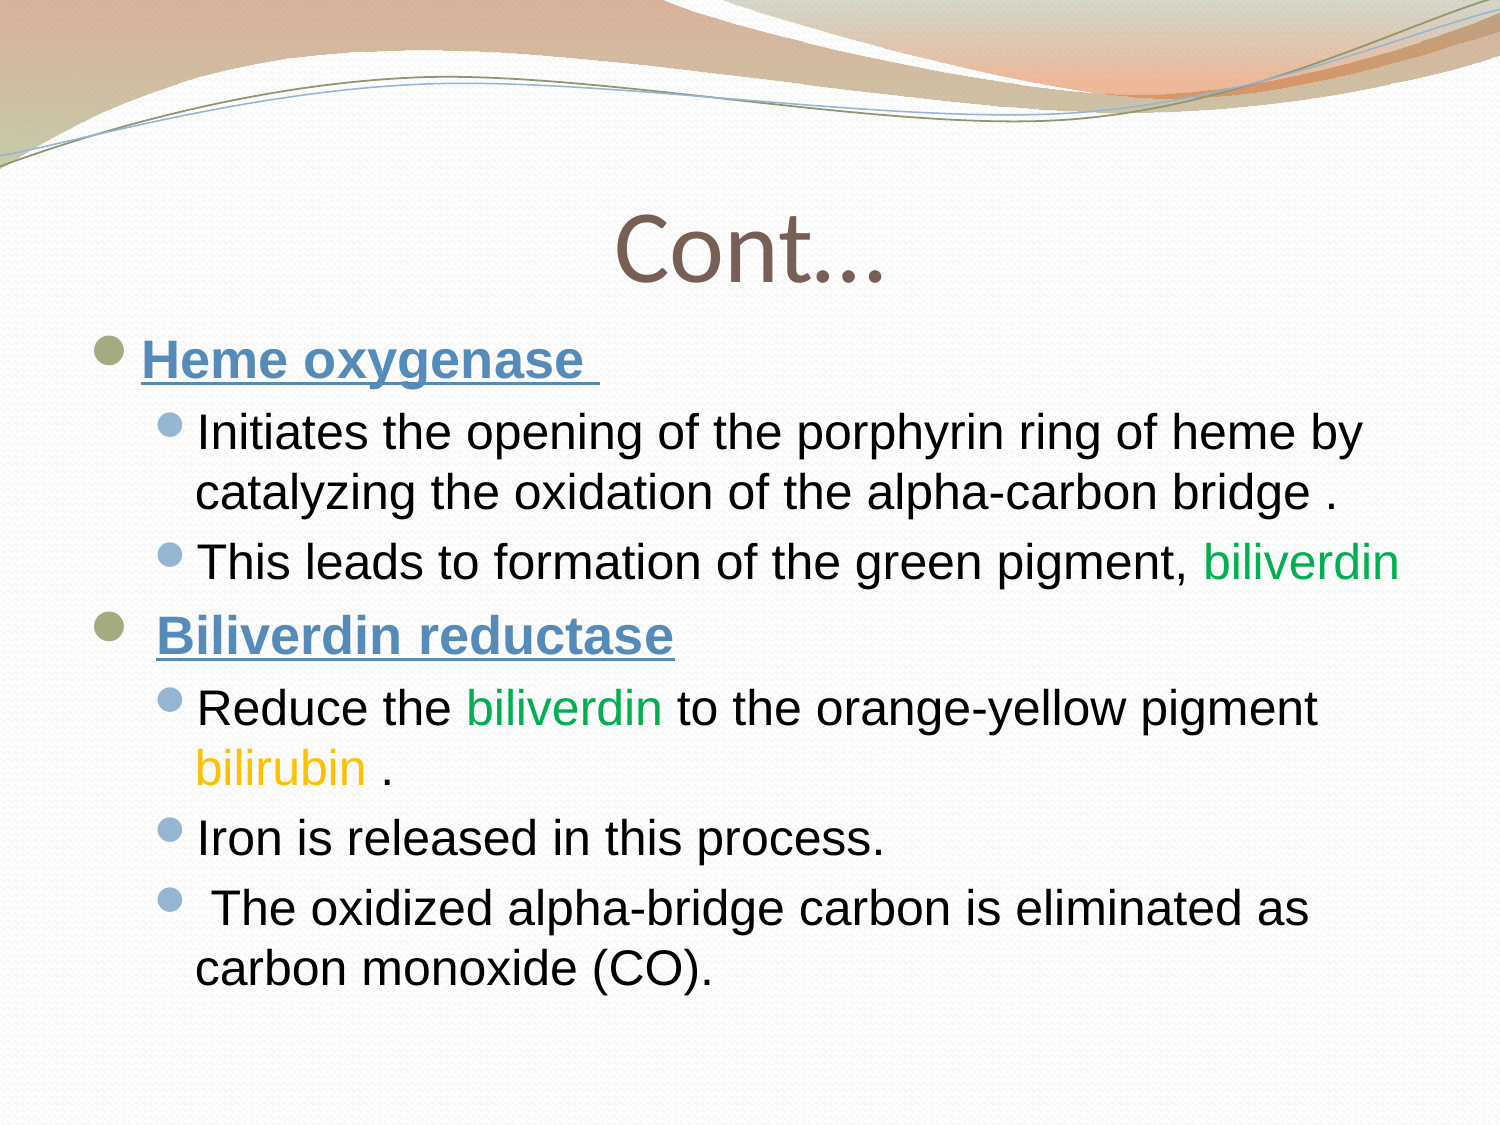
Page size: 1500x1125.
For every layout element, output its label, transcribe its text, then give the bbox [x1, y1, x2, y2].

list Heme oxygenase Initiates the opening of the porphyrin ring of heme by catalyzing the oxidation of the alpha-carbon bridge . This leads to formation of the green pigment, biliverdin Biliverdin reductase Reduce the biliverdin to the orange-yellow pigment bilirubin . Iron is released in this process. The oxidized alpha-bridge carbon is eliminated as carbon monoxide (CO). [75, 317, 1425, 1038]
title Cont… [75, 115, 1425, 303]
